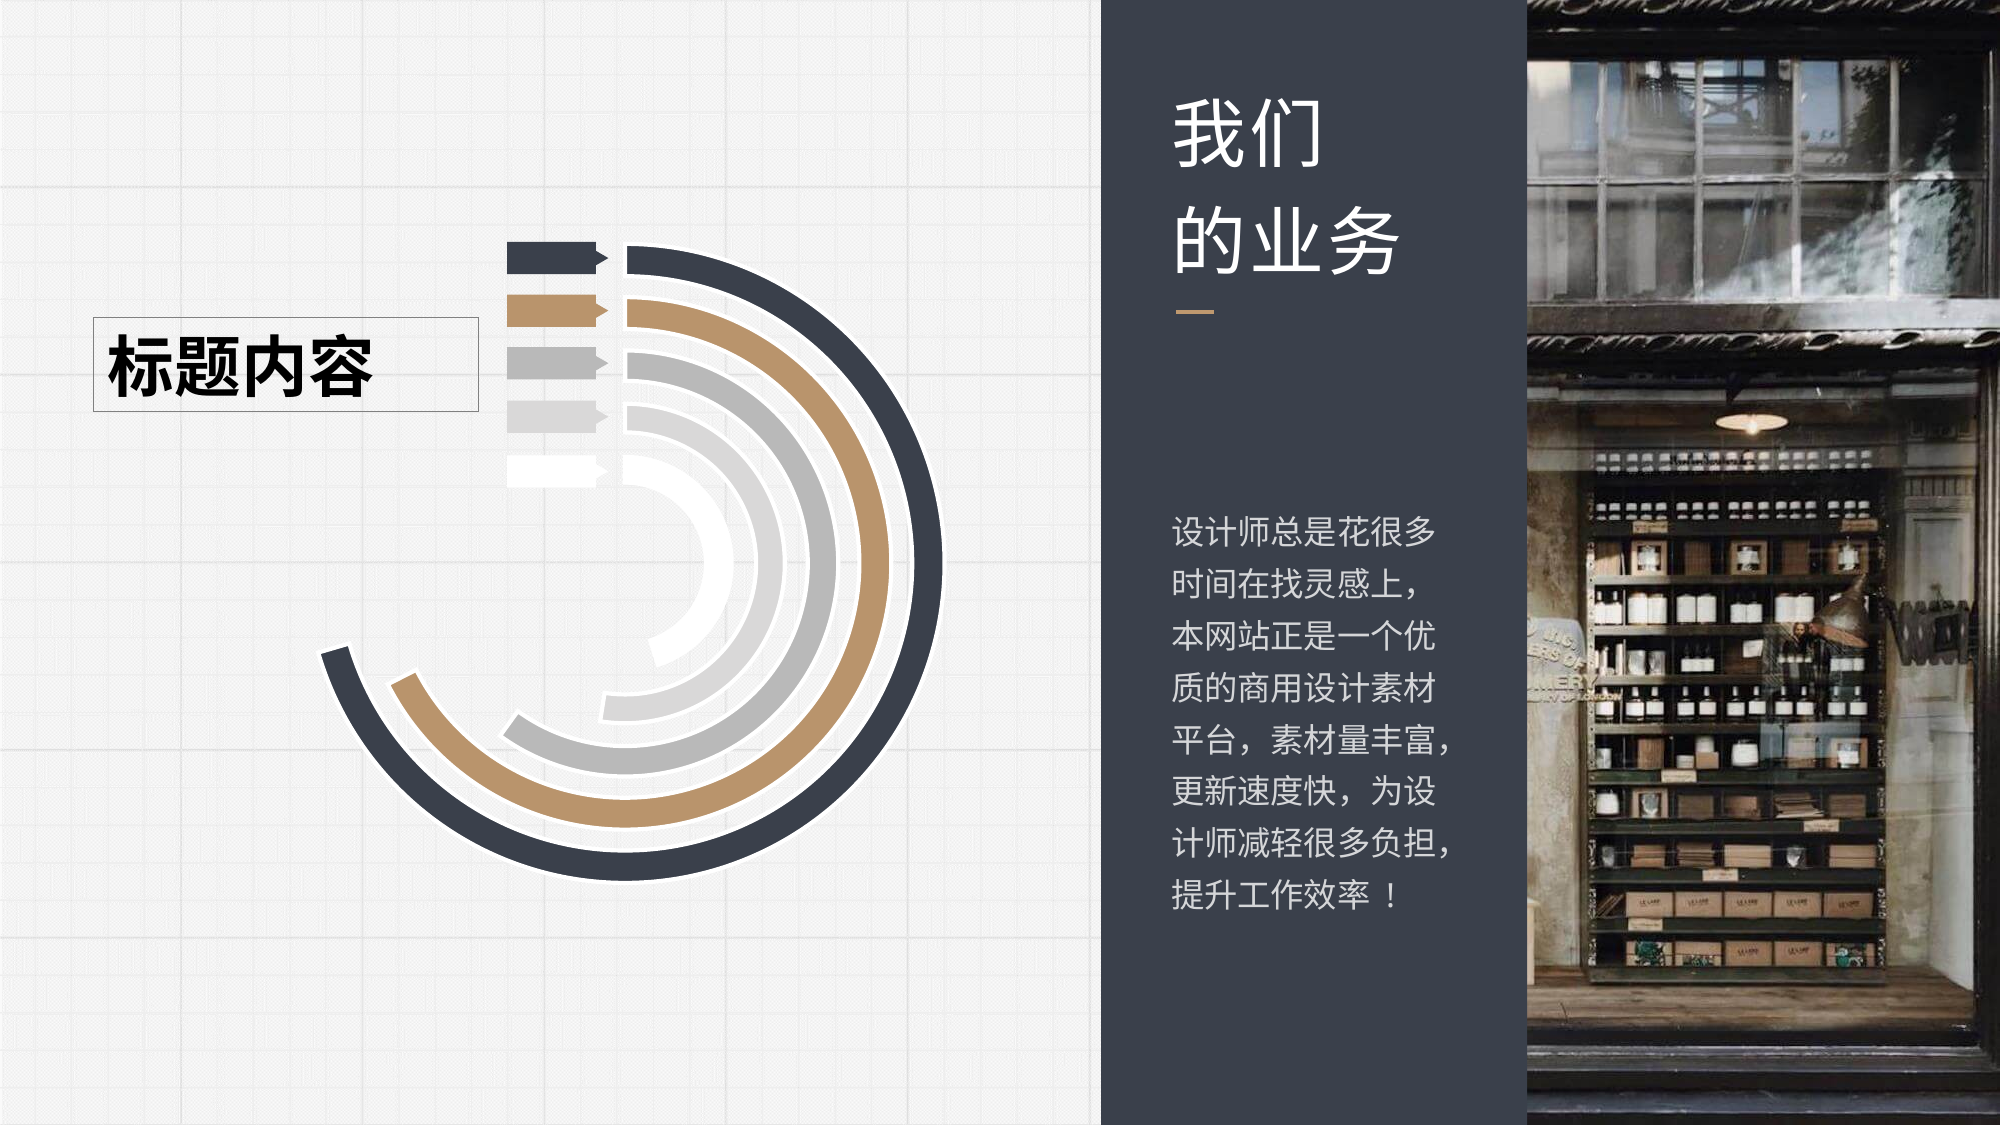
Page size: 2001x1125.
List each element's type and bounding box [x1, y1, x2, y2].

picture [1101, 0, 2000, 1125]
text_box [93, 241, 945, 883]
picture [0, 0, 1100, 1125]
